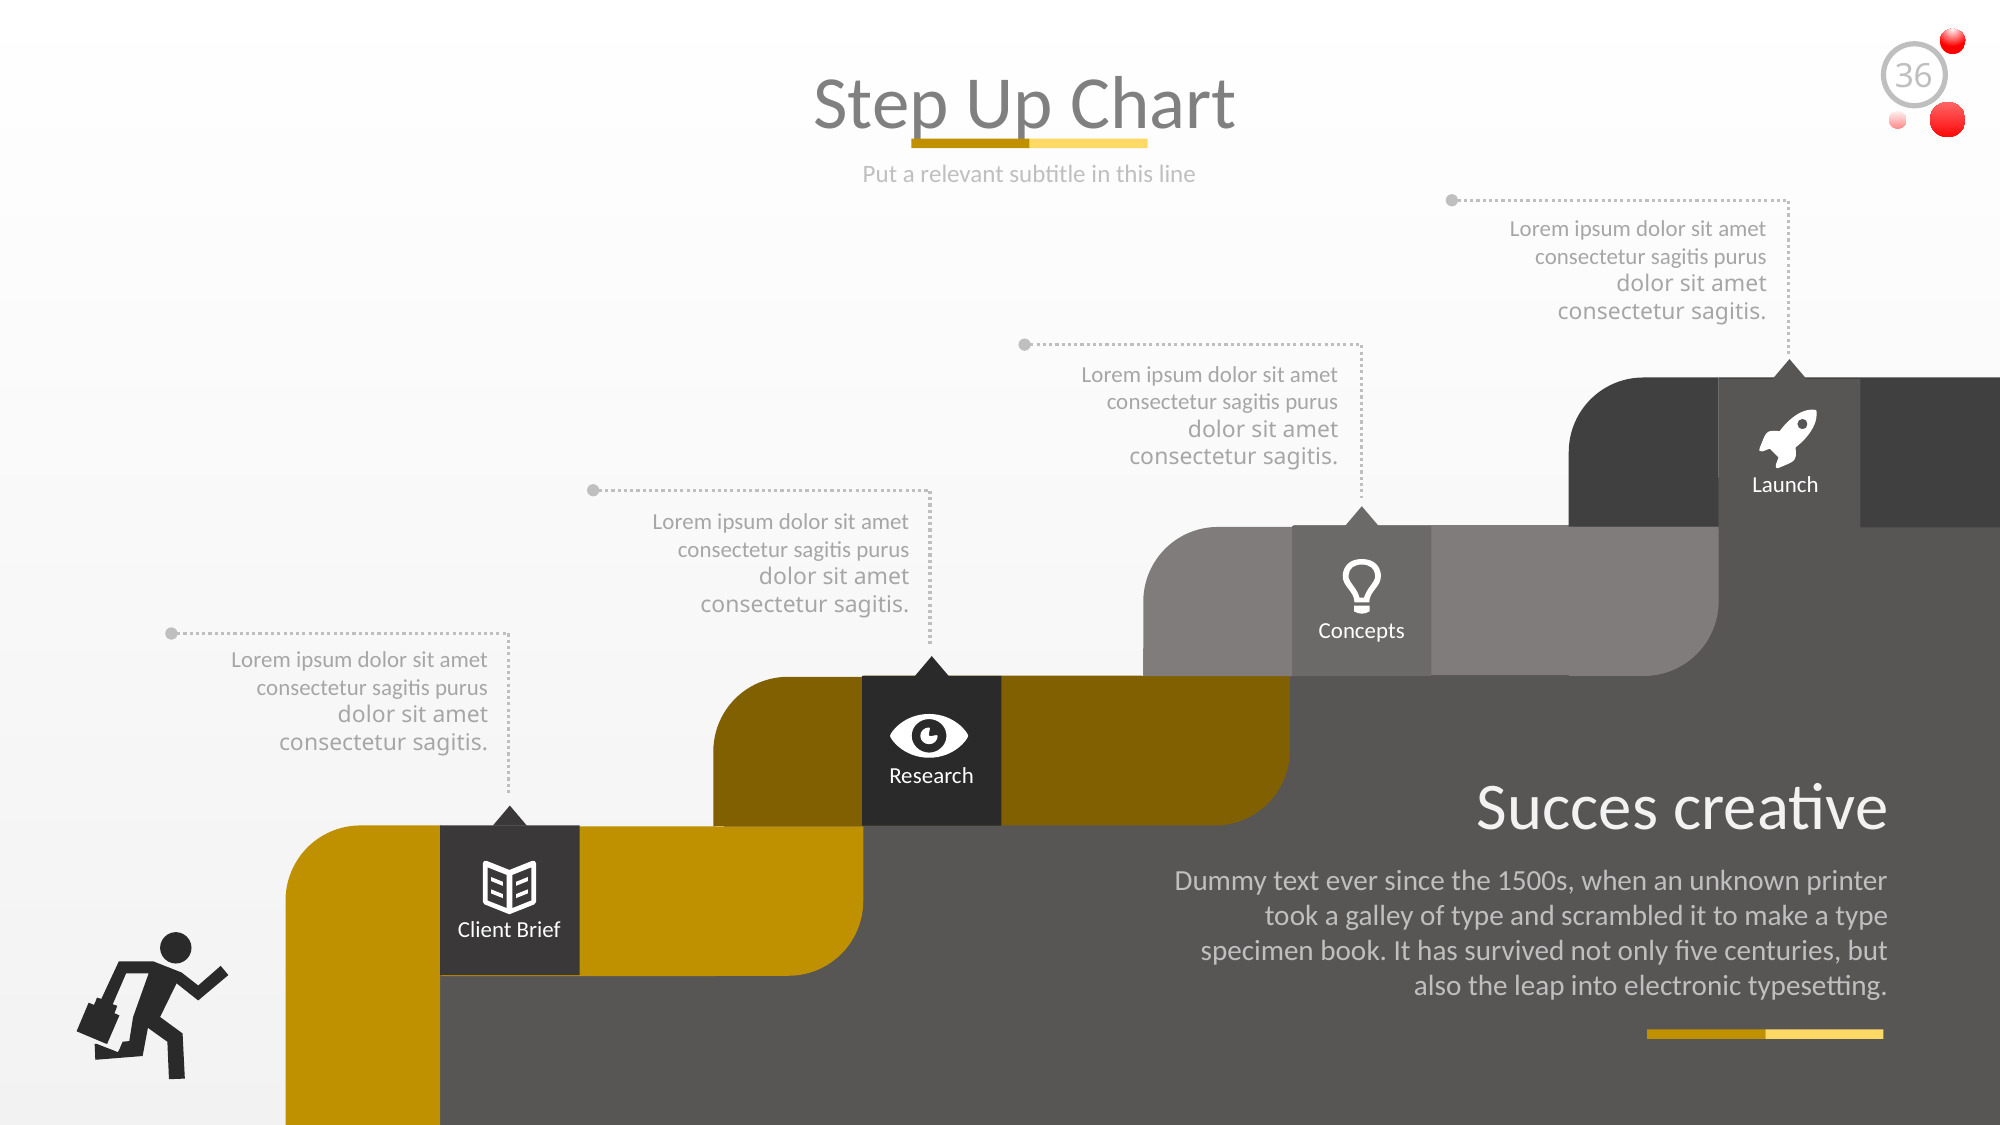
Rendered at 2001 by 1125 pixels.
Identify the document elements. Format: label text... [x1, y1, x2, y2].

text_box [861, 656, 1002, 826]
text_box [1876, 28, 1966, 138]
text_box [1143, 525, 1291, 676]
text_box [1718, 358, 1861, 529]
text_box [412, 477, 1568, 825]
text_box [911, 138, 1148, 149]
text_box Put a relevant subtitle in this line [792, 142, 1267, 202]
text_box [1568, 377, 1718, 528]
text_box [713, 675, 861, 826]
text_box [593, 490, 931, 644]
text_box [285, 825, 864, 1125]
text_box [76, 932, 229, 1080]
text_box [1024, 344, 1362, 499]
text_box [1002, 675, 1290, 826]
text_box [171, 633, 509, 794]
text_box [1291, 506, 1432, 676]
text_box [1451, 200, 1789, 354]
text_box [440, 805, 580, 976]
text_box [1647, 1029, 1884, 1039]
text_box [1432, 525, 1719, 676]
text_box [864, 528, 2000, 1125]
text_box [1861, 377, 2000, 528]
text_box Step Up Chart [597, 1, 1454, 152]
